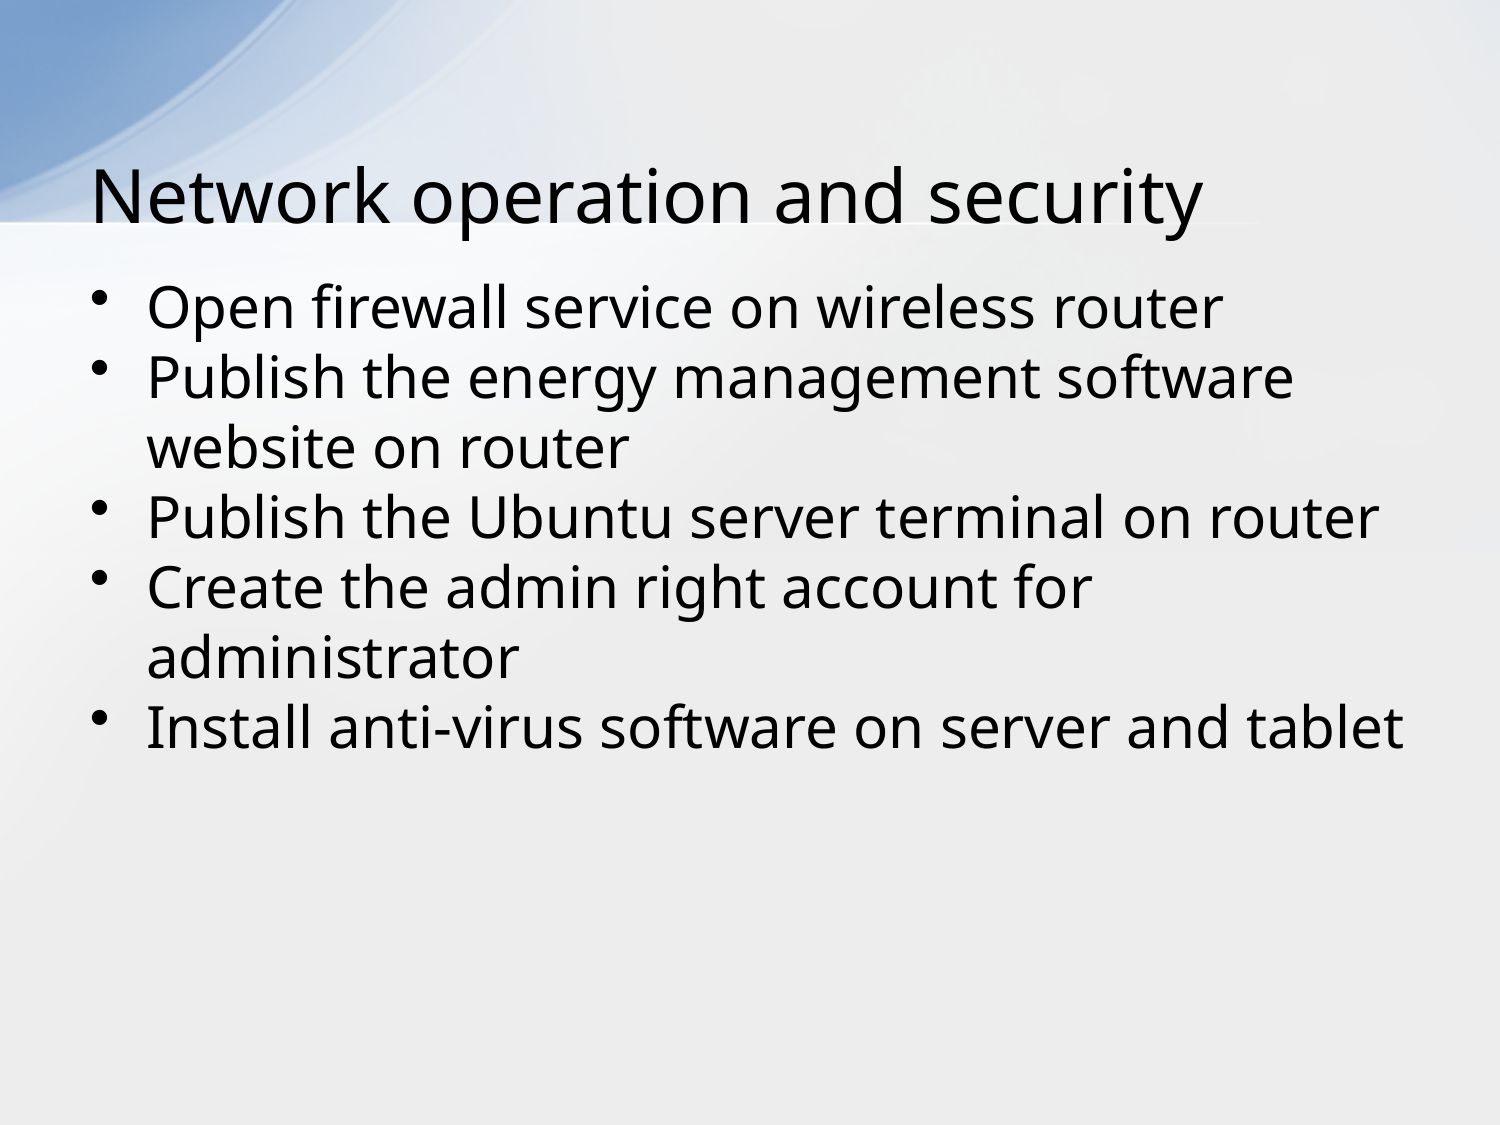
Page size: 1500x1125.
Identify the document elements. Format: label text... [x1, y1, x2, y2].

title Network operation and security [75, 58, 1425, 247]
picture [0, 0, 1500, 1125]
list Open firewall service on wireless router Publish the energy management software website on router Publish the Ubuntu server terminal on router Create the admin right account for administrator Install anti-virus software on server and tablet [75, 262, 1425, 1005]
